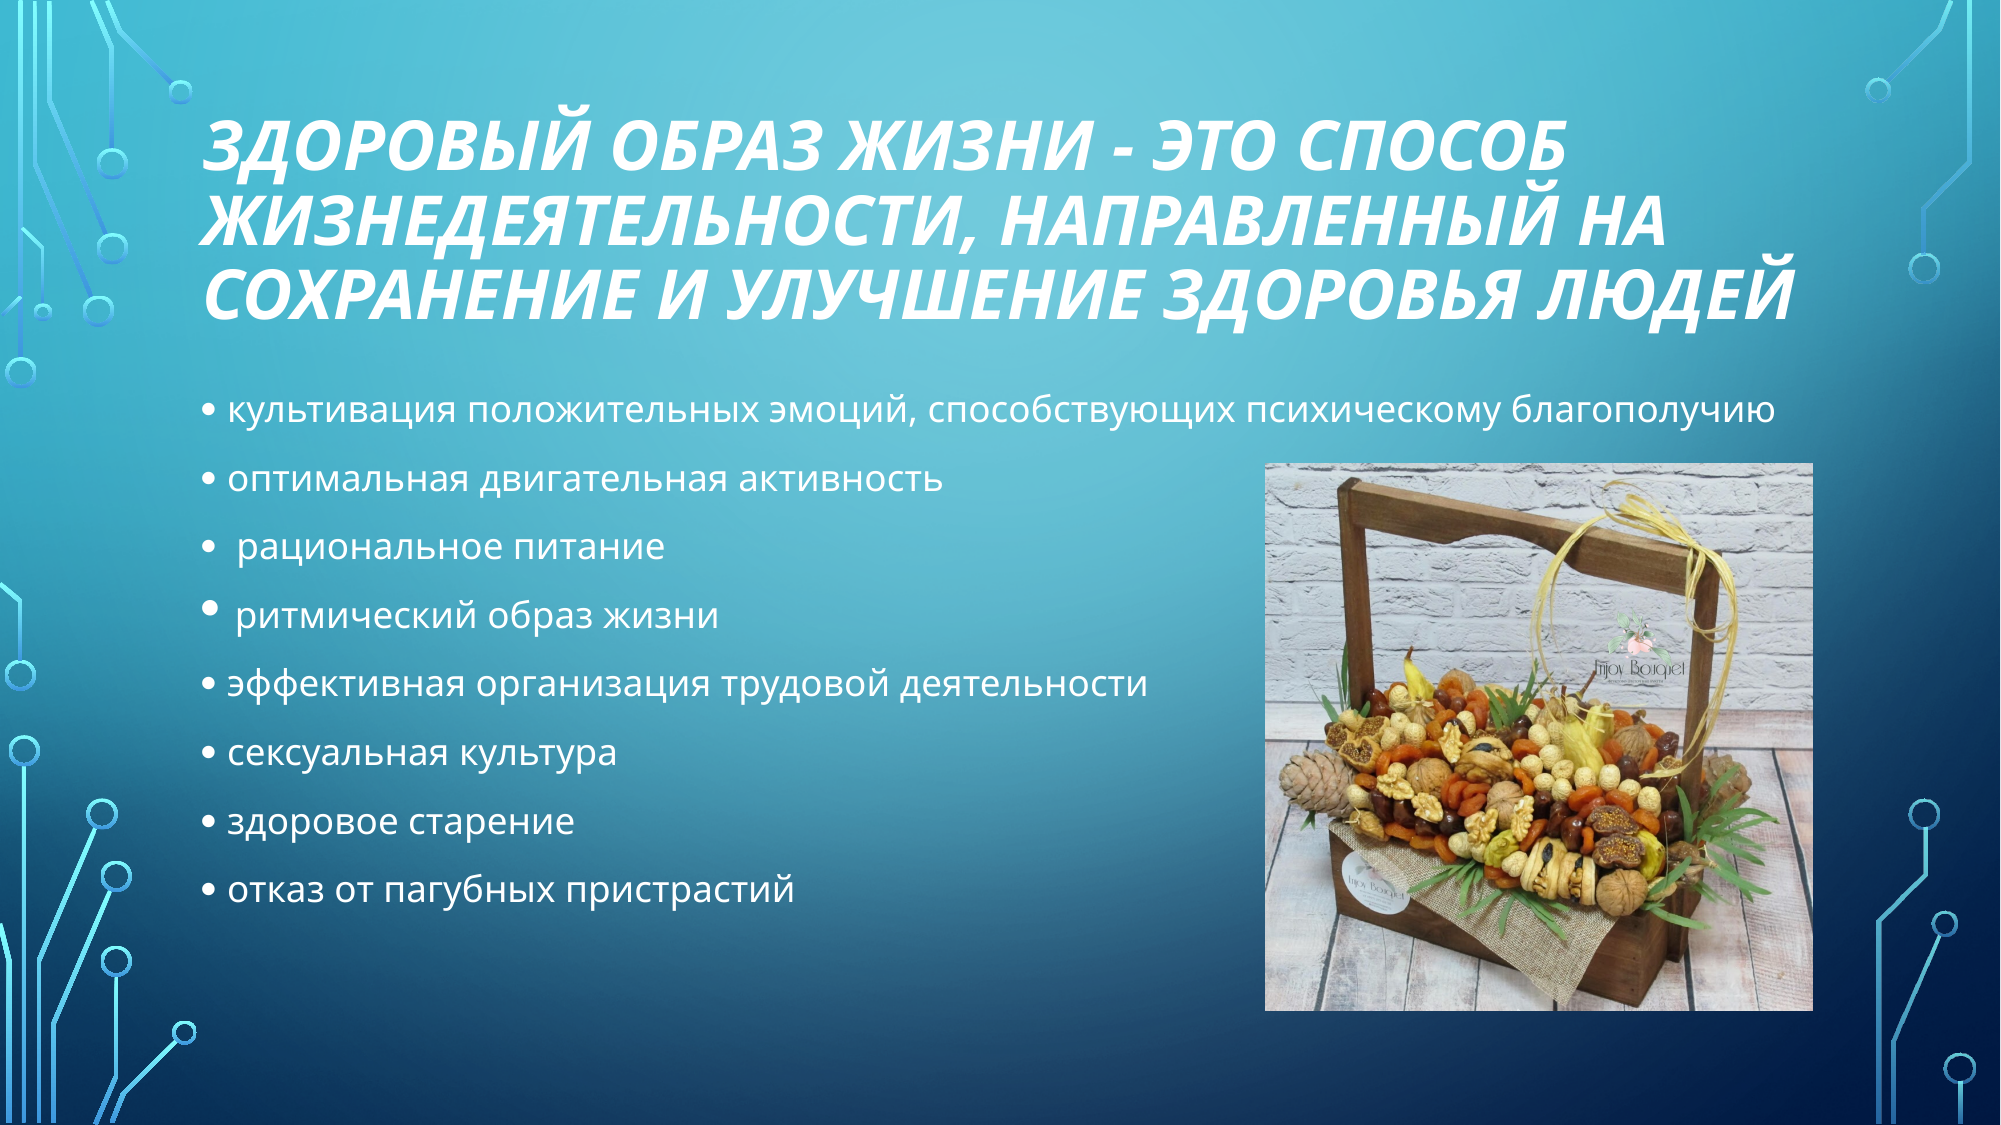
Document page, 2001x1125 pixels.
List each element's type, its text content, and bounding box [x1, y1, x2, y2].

list  культивация положительных эмоций, способствующих психическому благополучию  оптимальная двигательная активность  рациональное питание ритмический образ жизни  эффективная организация трудовой деятельности  сексуальная культура  здоровое старение  отказ от пагубных пристрастий [187, 369, 1813, 950]
title Здоровый образ жизни - это способ жизнедеятельности, направленный на сохранение и улучшение здоровья людей [187, 101, 1813, 344]
picture [1265, 463, 1813, 1011]
